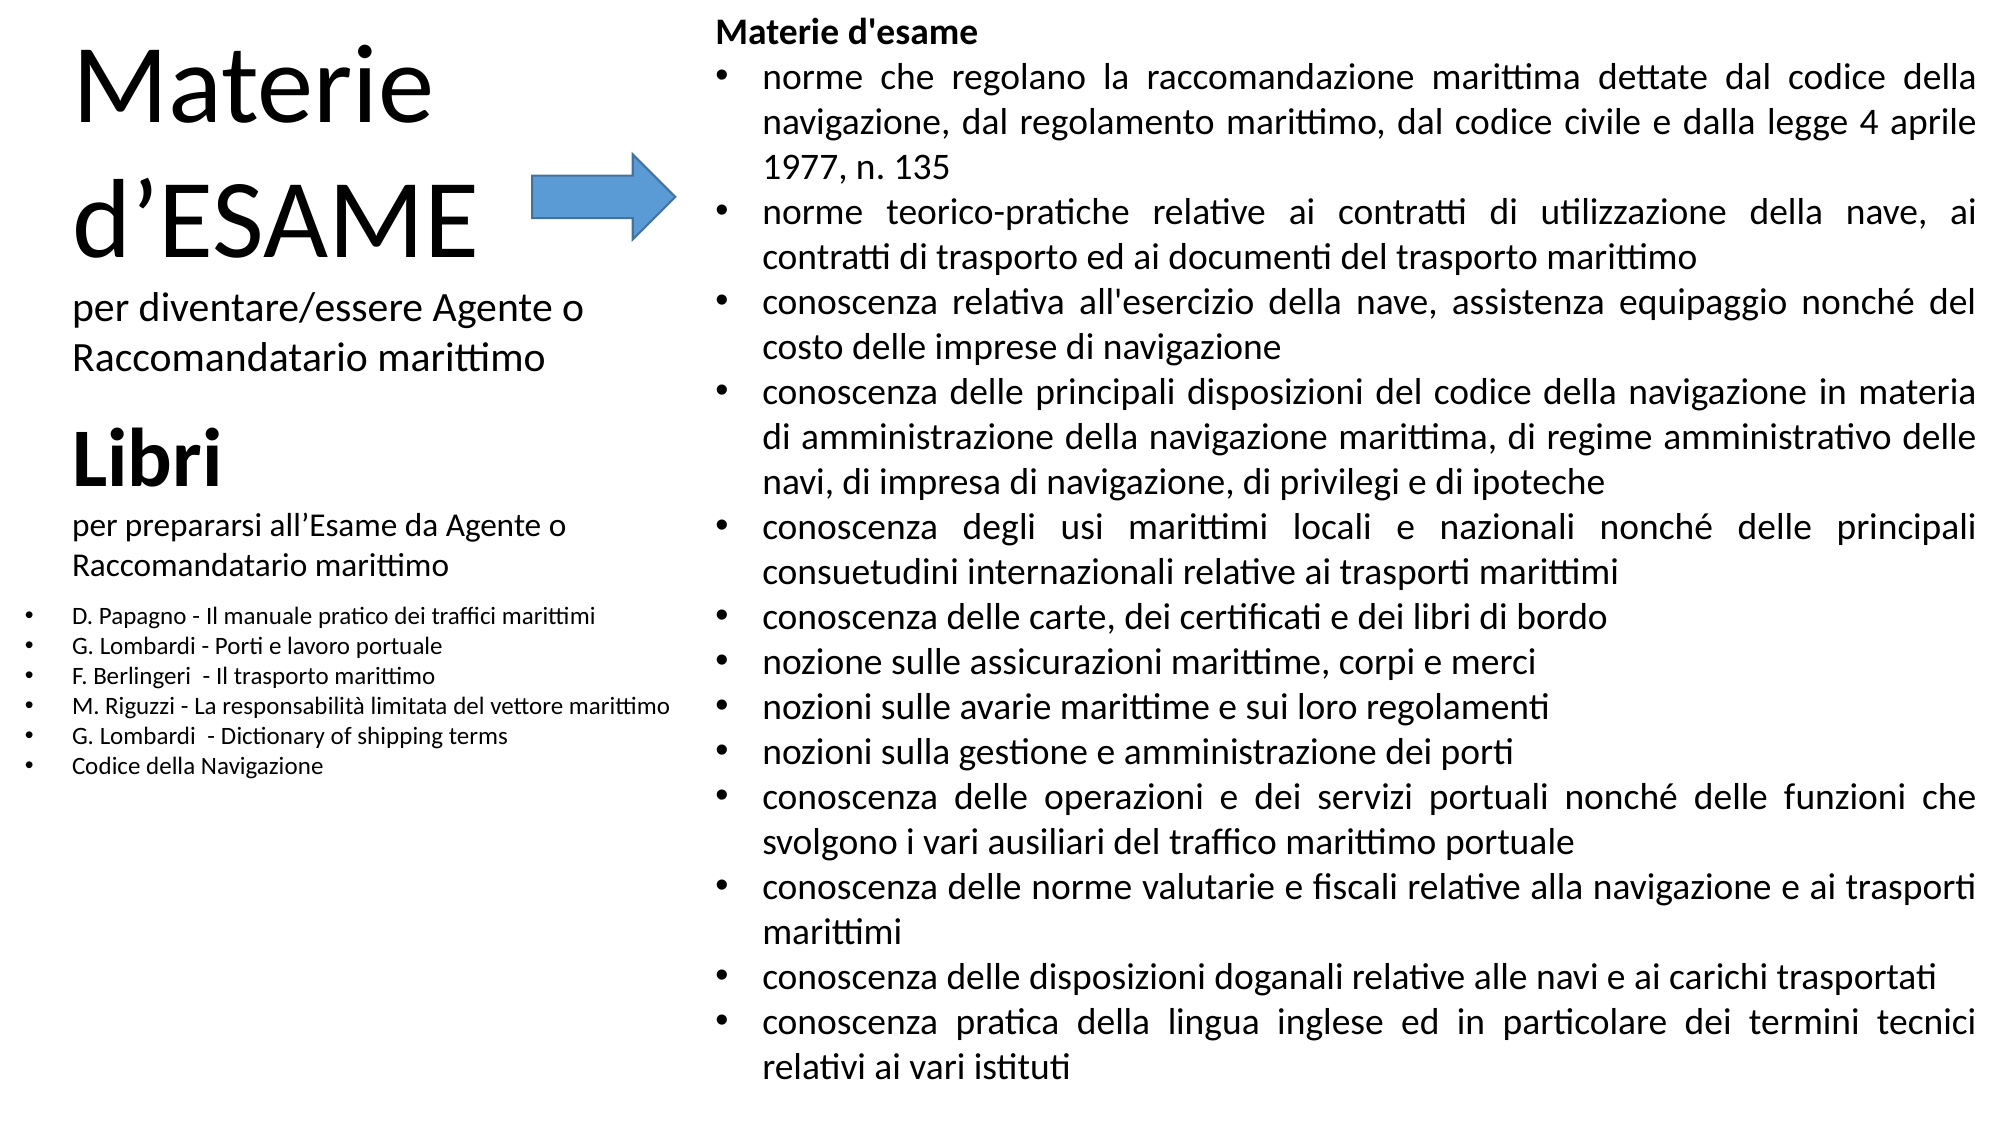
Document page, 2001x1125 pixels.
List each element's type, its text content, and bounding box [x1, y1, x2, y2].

text_box Materie d'esame norme che regolano la raccomandazione marittima dettate dal codice della navigazione, dal regolamento marittimo, dal codice civile e dalla legge 4 aprile 1977, n. 135 norme teorico-pratiche relative ai contratti di utilizzazione della nave, ai contratti di trasporto ed ai documenti del trasporto marittimo conoscenza relativa all'esercizio della nave, assistenza equipaggio nonché del costo delle imprese di navigazione conoscenza delle principali disposizioni del codice della navigazione in materia di amministrazione della navigazione marittima, di regime amministrativo delle navi, di impresa di navigazione, di privilegi e di ipoteche conoscenza degli usi marittimi locali e nazionali nonché delle principali consuetudini internazionali relative ai trasporti marittimi conoscenza delle carte, dei certificati e dei libri di bordo nozione sulle assicurazioni marittime, corpi e merci nozioni sulle avarie marittime e sui loro regolamenti nozioni sulla gestione e amministrazione dei porti conoscenza delle operazioni e dei servizi portuali nonché delle funzioni che svolgono i vari ausiliari del traffico marittimo portuale conoscenza delle norme valutarie e fiscali relative alla navigazione e ai trasporti marittimi conoscenza delle disposizioni doganali relative alle navi e ai carichi trasportati conoscenza pratica della lingua inglese ed in particolare dei termini tecnici relativi ai vari istituti [700, 0, 1993, 1095]
text_box D. Papagno - Il manuale pratico dei traffici marittimi G. Lombardi - Porti e lavoro portuale F. Berlingeri - Il trasporto marittimo M. Riguzzi - La responsabilità limitata del vettore marittimo G. Lombardi - Dictionary of shipping terms Codice della Navigazione [10, 592, 701, 827]
text_box Libri per prepararsi all’Esame da Agente o Raccomandatario marittimo [57, 395, 604, 591]
text_box Materie d’ESAME per diventare/essere Agente o Raccomandatario marittimo [57, 2, 604, 388]
text_box [531, 151, 677, 242]
